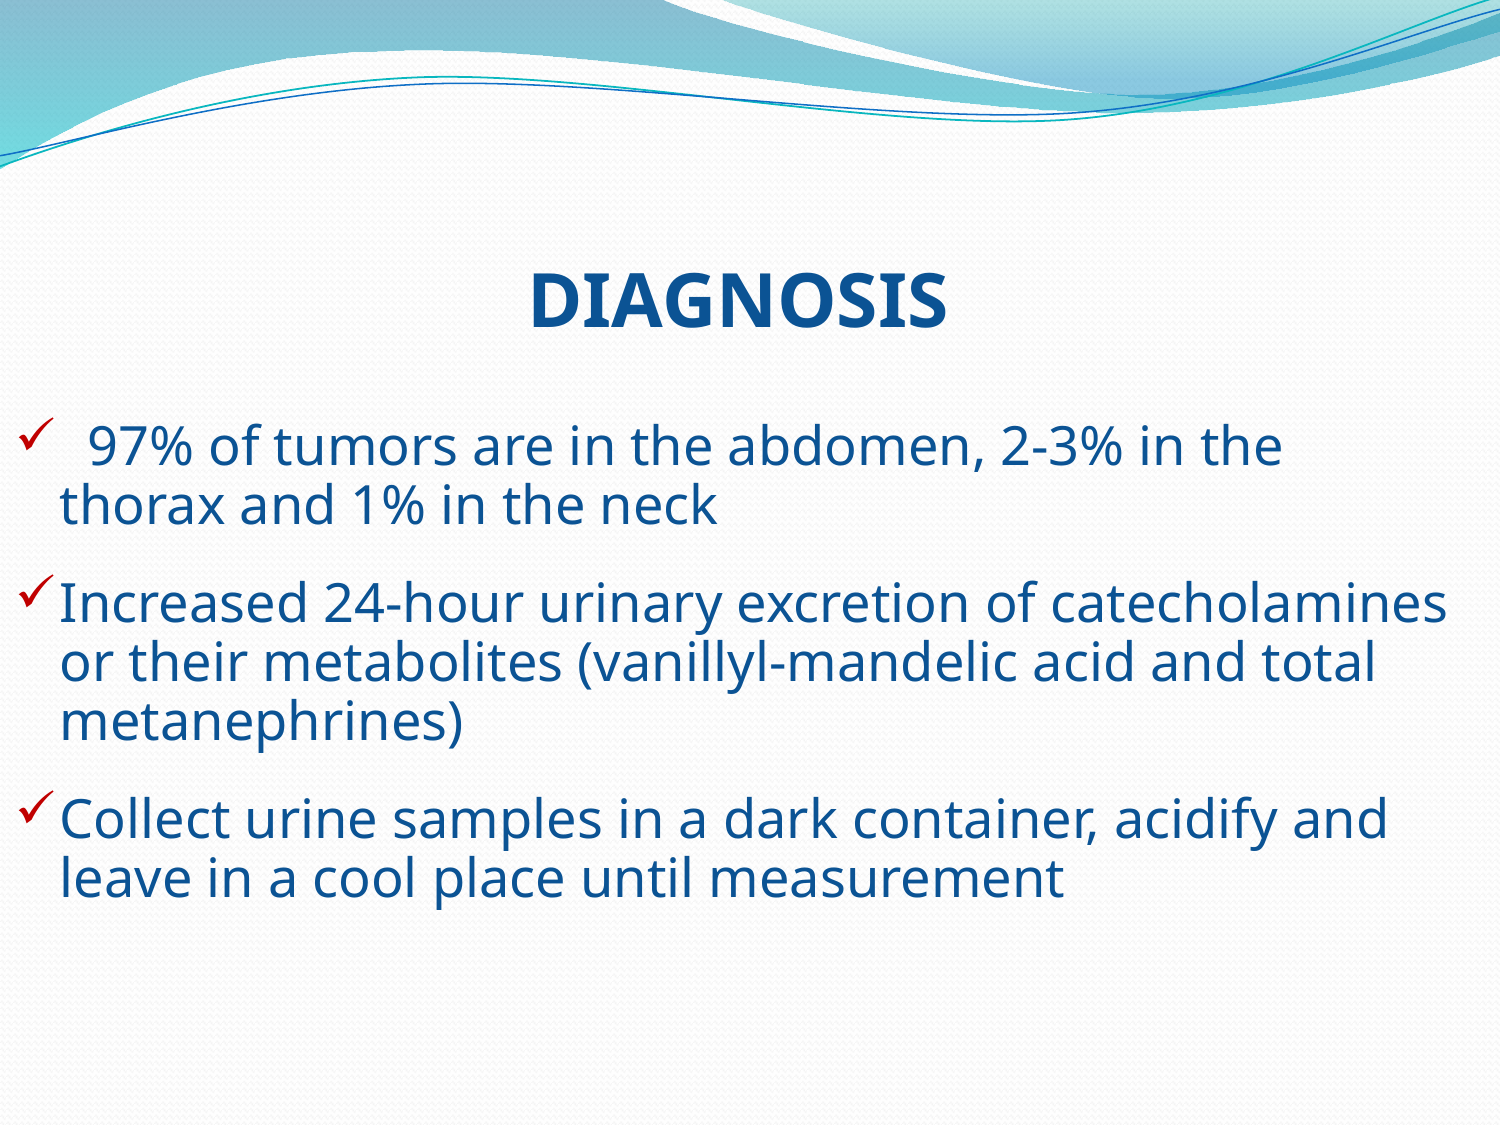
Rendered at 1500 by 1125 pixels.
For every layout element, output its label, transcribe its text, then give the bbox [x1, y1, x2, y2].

list DIAGNOSIS 97% of tumors are in the abdomen, 2-3% in the thorax and 1% in the neck Increased 24-hour urinary excretion of catecholamines or their metabolites (vanillyl-mandelic acid and total metanephrines) Collect urine samples in a dark container, acidify and leave in a cool place until measurement [0, 175, 1477, 1038]
